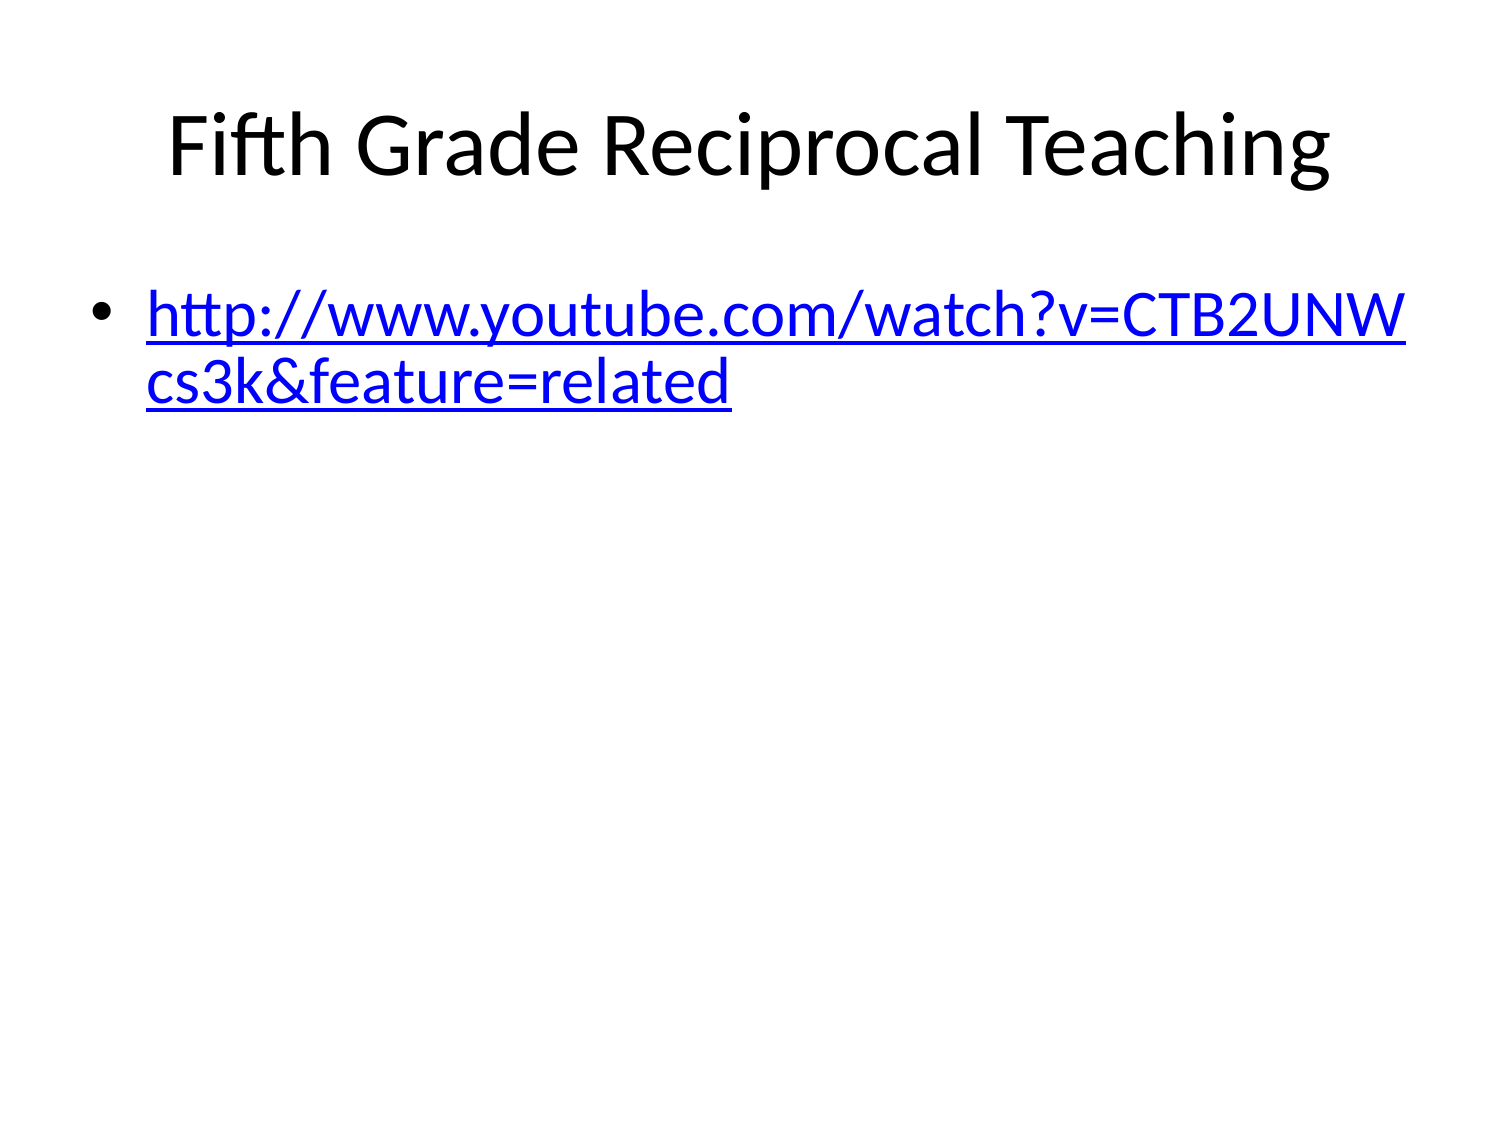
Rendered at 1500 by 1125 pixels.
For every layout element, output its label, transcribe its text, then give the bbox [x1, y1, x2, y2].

list http://www.youtube.com/watch?v=CTB2UNWcs3k&feature=related [75, 262, 1425, 1005]
title Fifth Grade Reciprocal Teaching [75, 45, 1425, 233]
